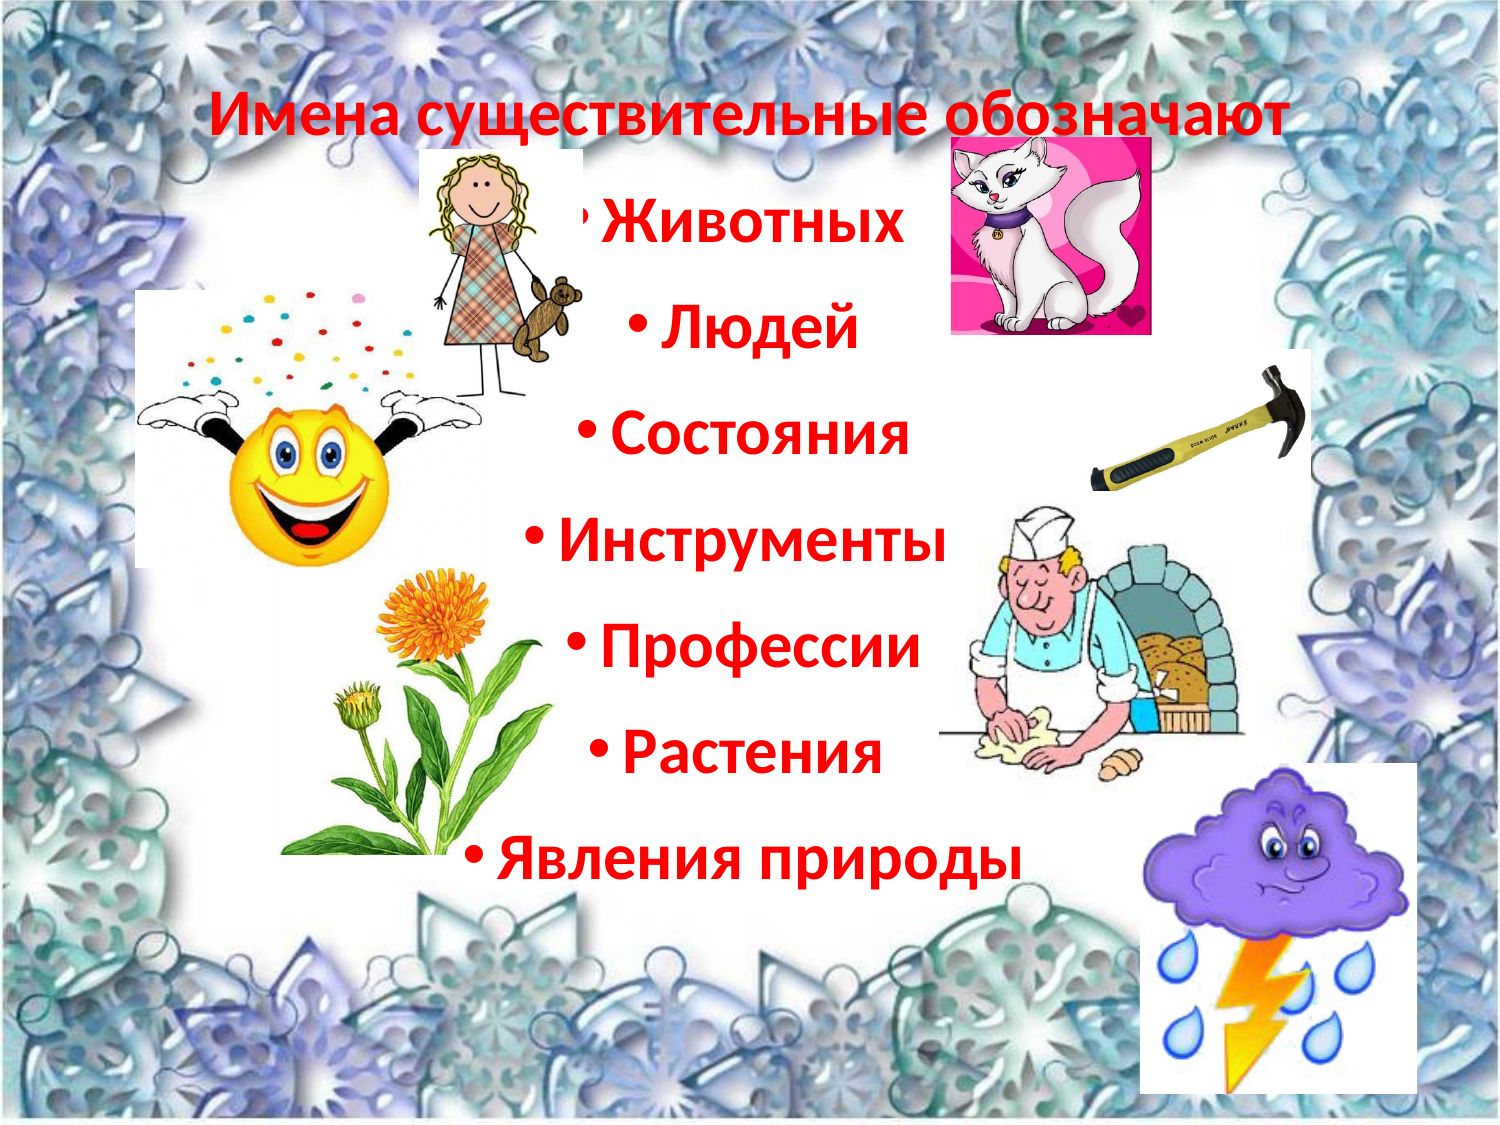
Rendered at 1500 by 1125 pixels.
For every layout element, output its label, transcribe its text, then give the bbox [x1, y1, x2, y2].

text_box Имена существительные обозначают Животных Людей Состояния Инструменты Профессии Растения Явления природы [64, 0, 1436, 937]
picture [0, 0, 1500, 1125]
picture [950, 136, 1152, 335]
picture [135, 148, 584, 855]
